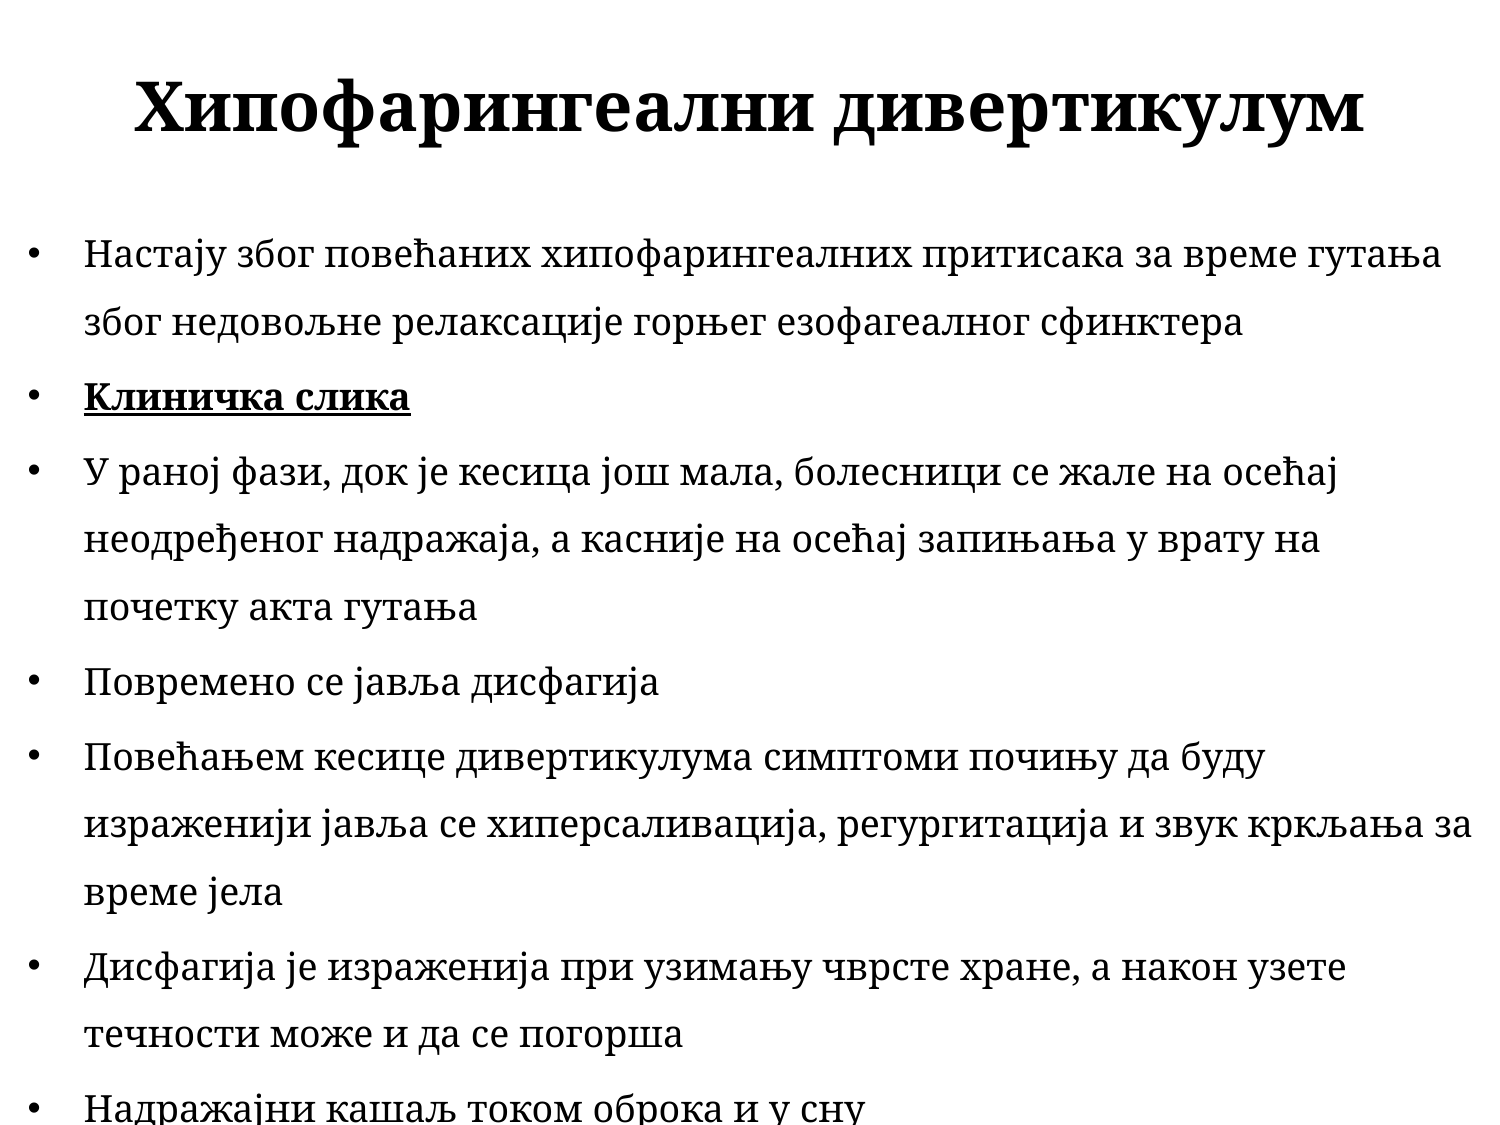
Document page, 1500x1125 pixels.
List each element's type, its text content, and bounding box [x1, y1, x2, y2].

title Хипофарингеални дивертикулум [75, 45, 1425, 163]
list Настају због повећаних хипофарингеалних притисака за време гутања због недовољне релаксације горњег езофагеалног сфинктера Kлиничка слика У раној фази, док је кесица још мала, болесници се жале на осећај неодређеног надражаја, а касније на осећај запињања у врату на почетку акта гутања Повремено се јавља дисфагија Повећањем кесице дивертикулума симптоми почињу да буду израженији јавља се хиперсаливација, регургитација и звук кркљања за време јела Дисфагија је израженија при узимању чврсте хране, а након узете течности може и да се погорша Надражајни кашаљ током оброка и у сну [12, 200, 1500, 1025]
